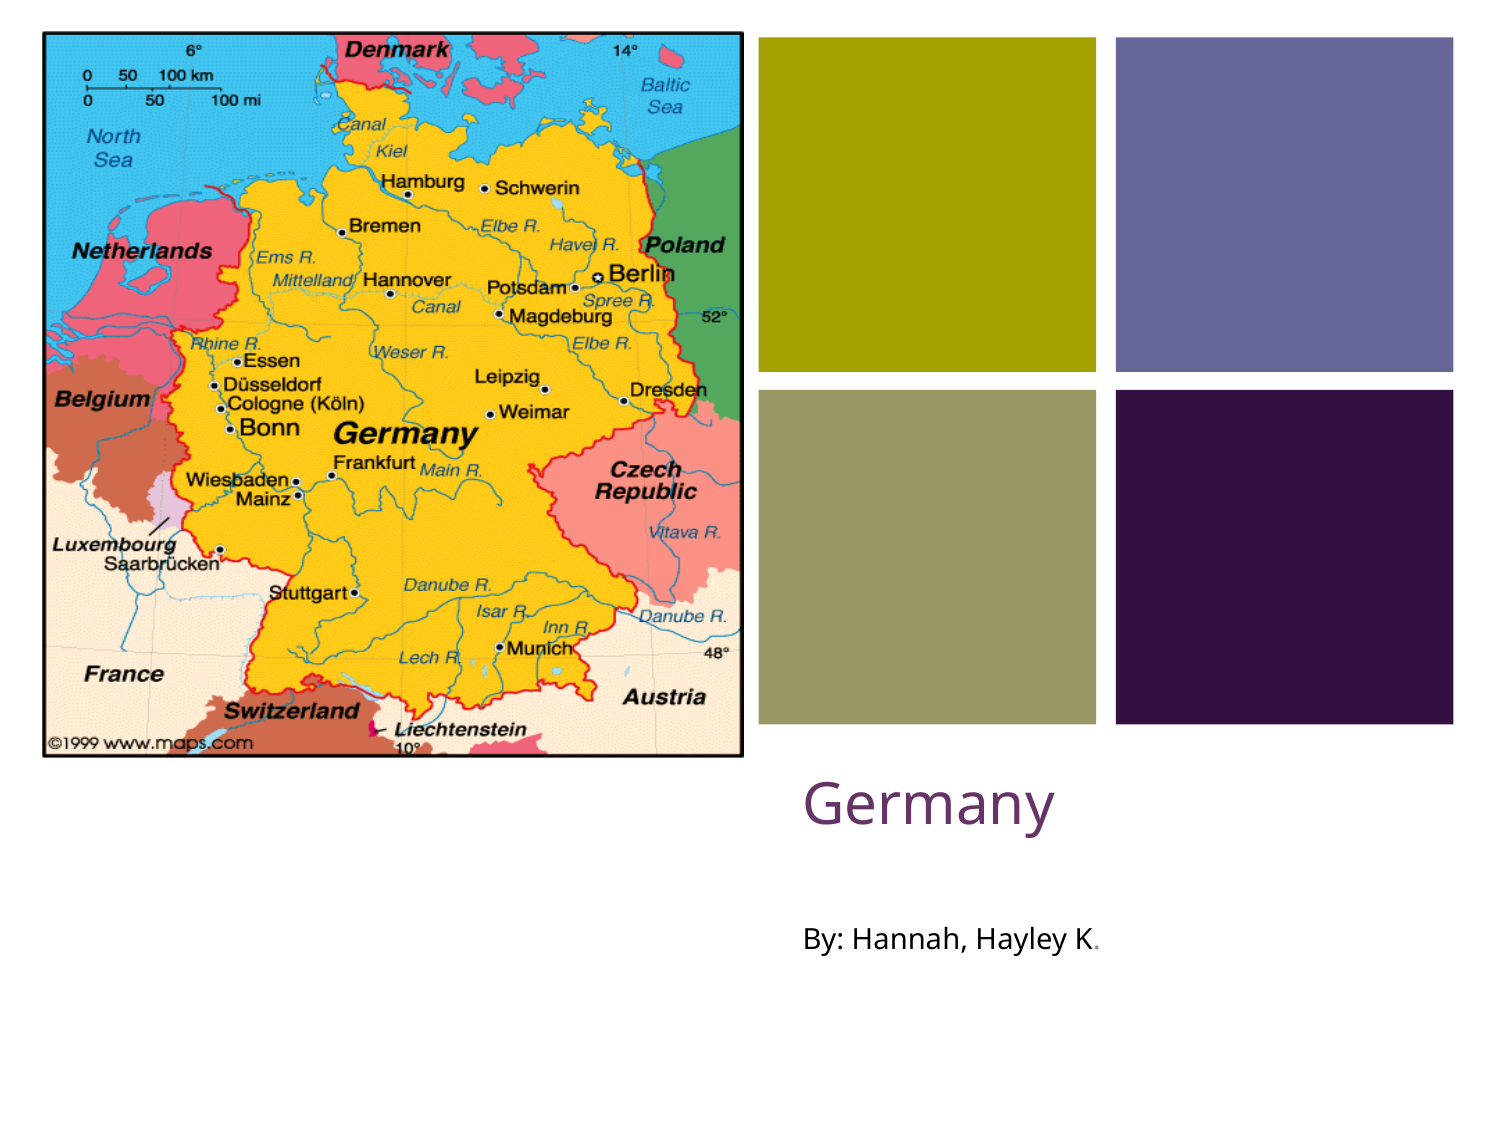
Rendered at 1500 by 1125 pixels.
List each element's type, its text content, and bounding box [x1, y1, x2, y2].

subtitle By: Hannah, Hayley K. [787, 912, 1450, 1036]
title Germany [787, 758, 1450, 912]
picture [41, 29, 744, 760]
